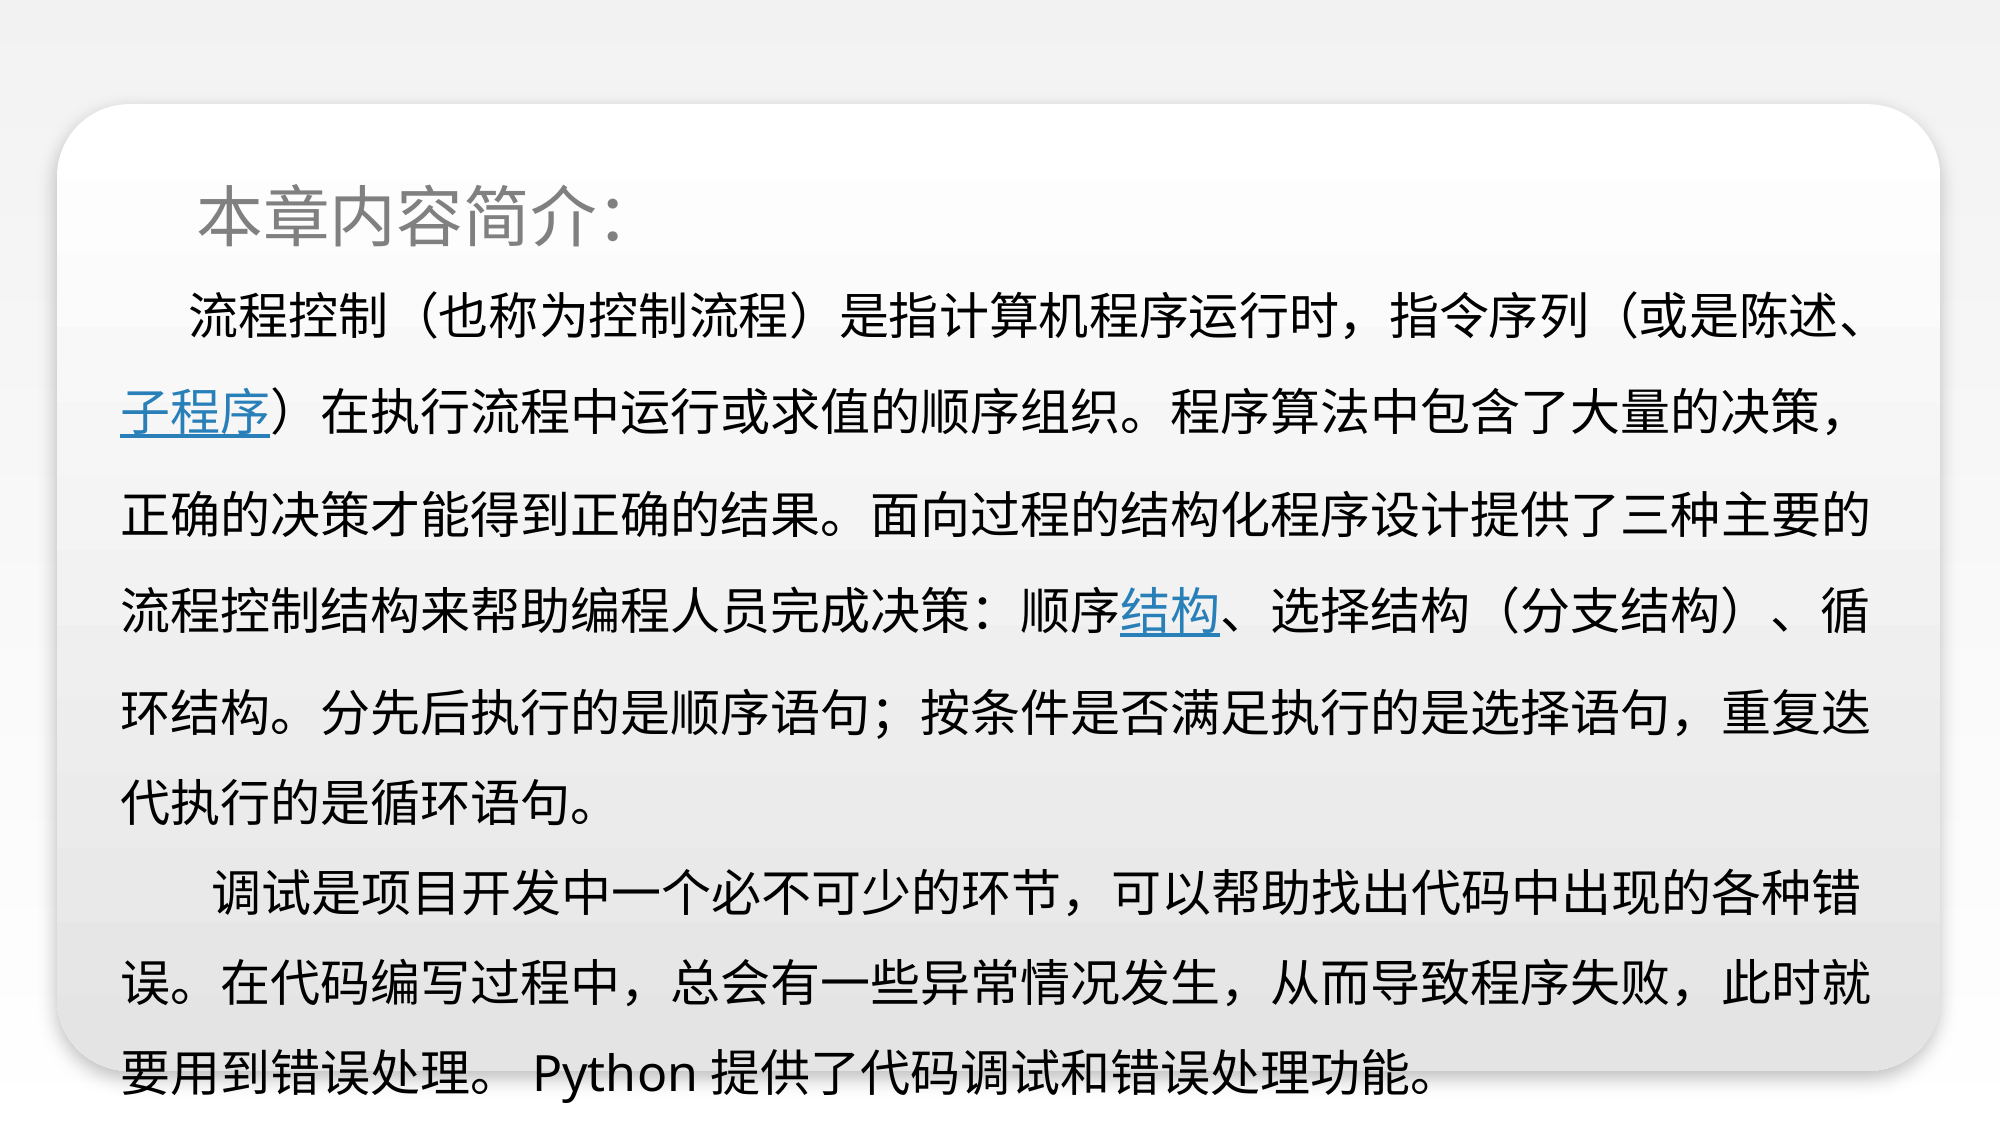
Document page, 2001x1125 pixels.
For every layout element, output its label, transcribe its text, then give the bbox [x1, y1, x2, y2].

text_box 本章内容简介： 流程控制（也称为控制流程）是指计算机程序运行时，指令序列（或是陈述、子程序）在执行流程中运行或求值的顺序组织。程序算法中包含了大量的决策，正确的决策才能得到正确的结果。面向过程的结构化程序设计提供了三种主要的流程控制结构来帮助编程人员完成决策：顺序结构、选择结构（分支结构）、循环结构。分先后执行的是顺序语句；按条件是否满足执行的是选择语句，重复迭代执行的是循环语句。 调试是项目开发中一个必不可少的环节，可以帮助找出代码中出现的各种错误。在代码编写过程中，总会有一些异常情况发生，从而导致程序失败，此时就要用到错误处理。Python提供了代码调试和错误处理功能。 [105, 1071, 1887, 1110]
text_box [56, 104, 1941, 1071]
